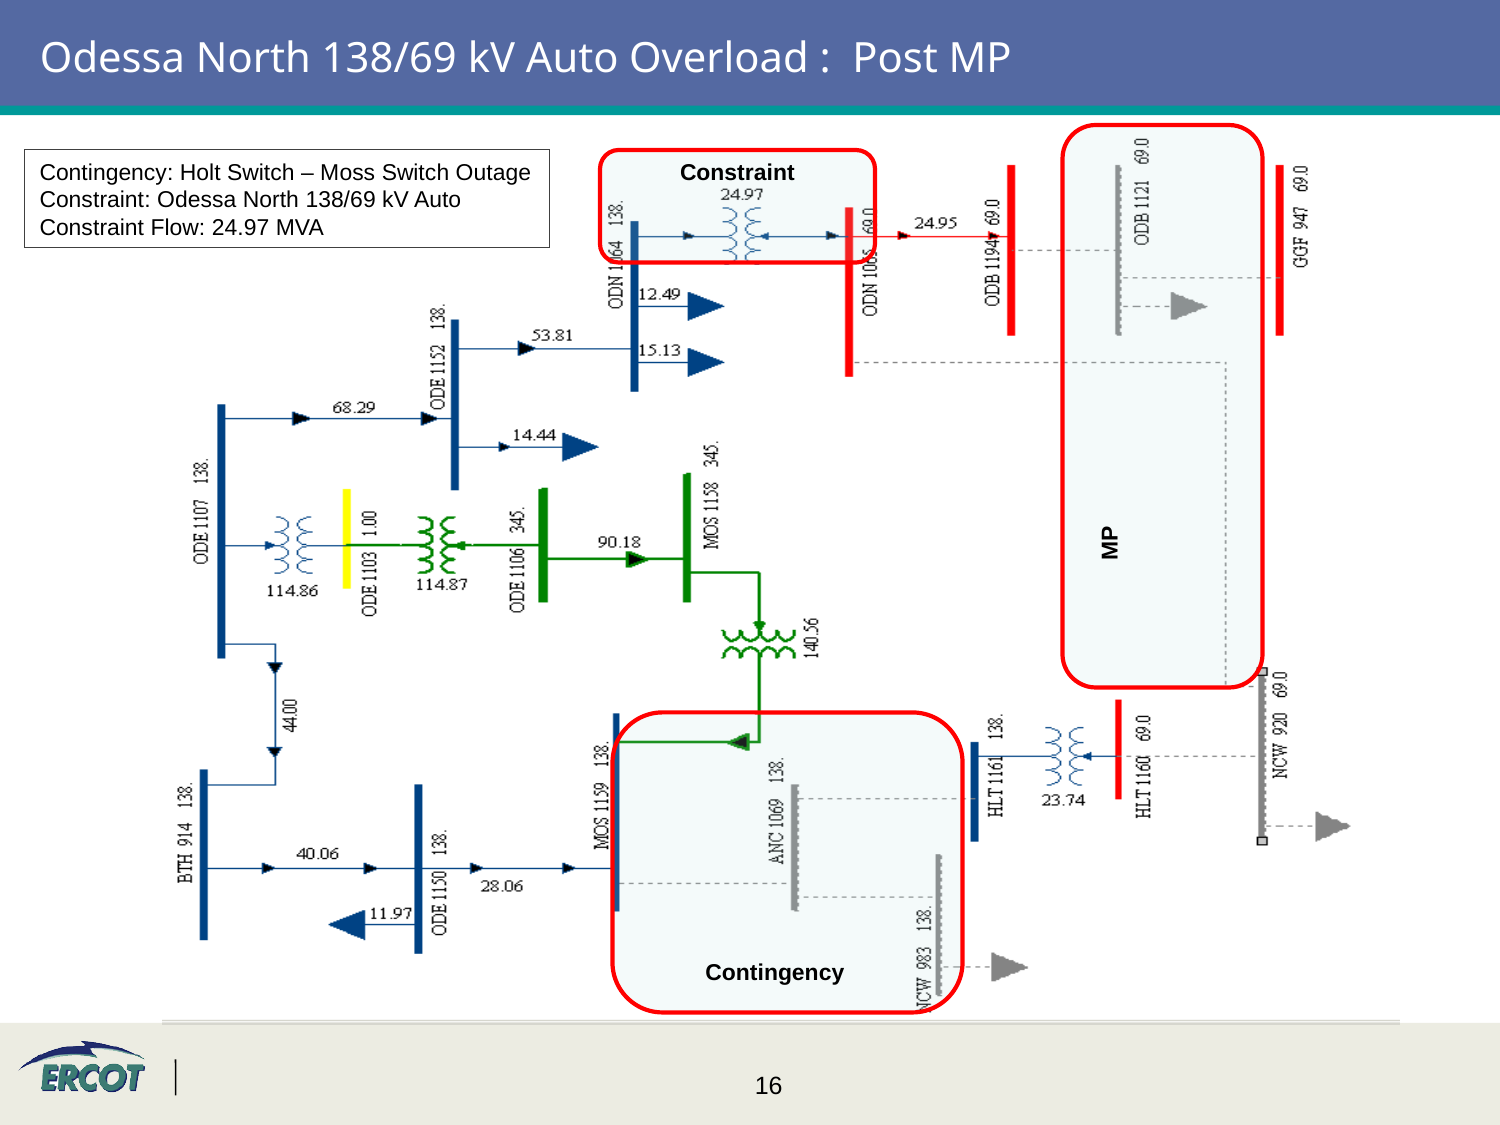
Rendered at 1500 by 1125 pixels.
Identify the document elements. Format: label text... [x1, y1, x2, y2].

text_box Contingency: Holt Switch – Moss Switch Outage Constraint: Odessa North 138/69 kV Auto Constraint Flow: 24.97 MVA [24, 149, 157, 248]
title Odessa North 138/69 kV Auto Overload : Post MP [24, 0, 1451, 113]
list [162, 124, 1401, 1026]
picture [10, 1031, 151, 1111]
